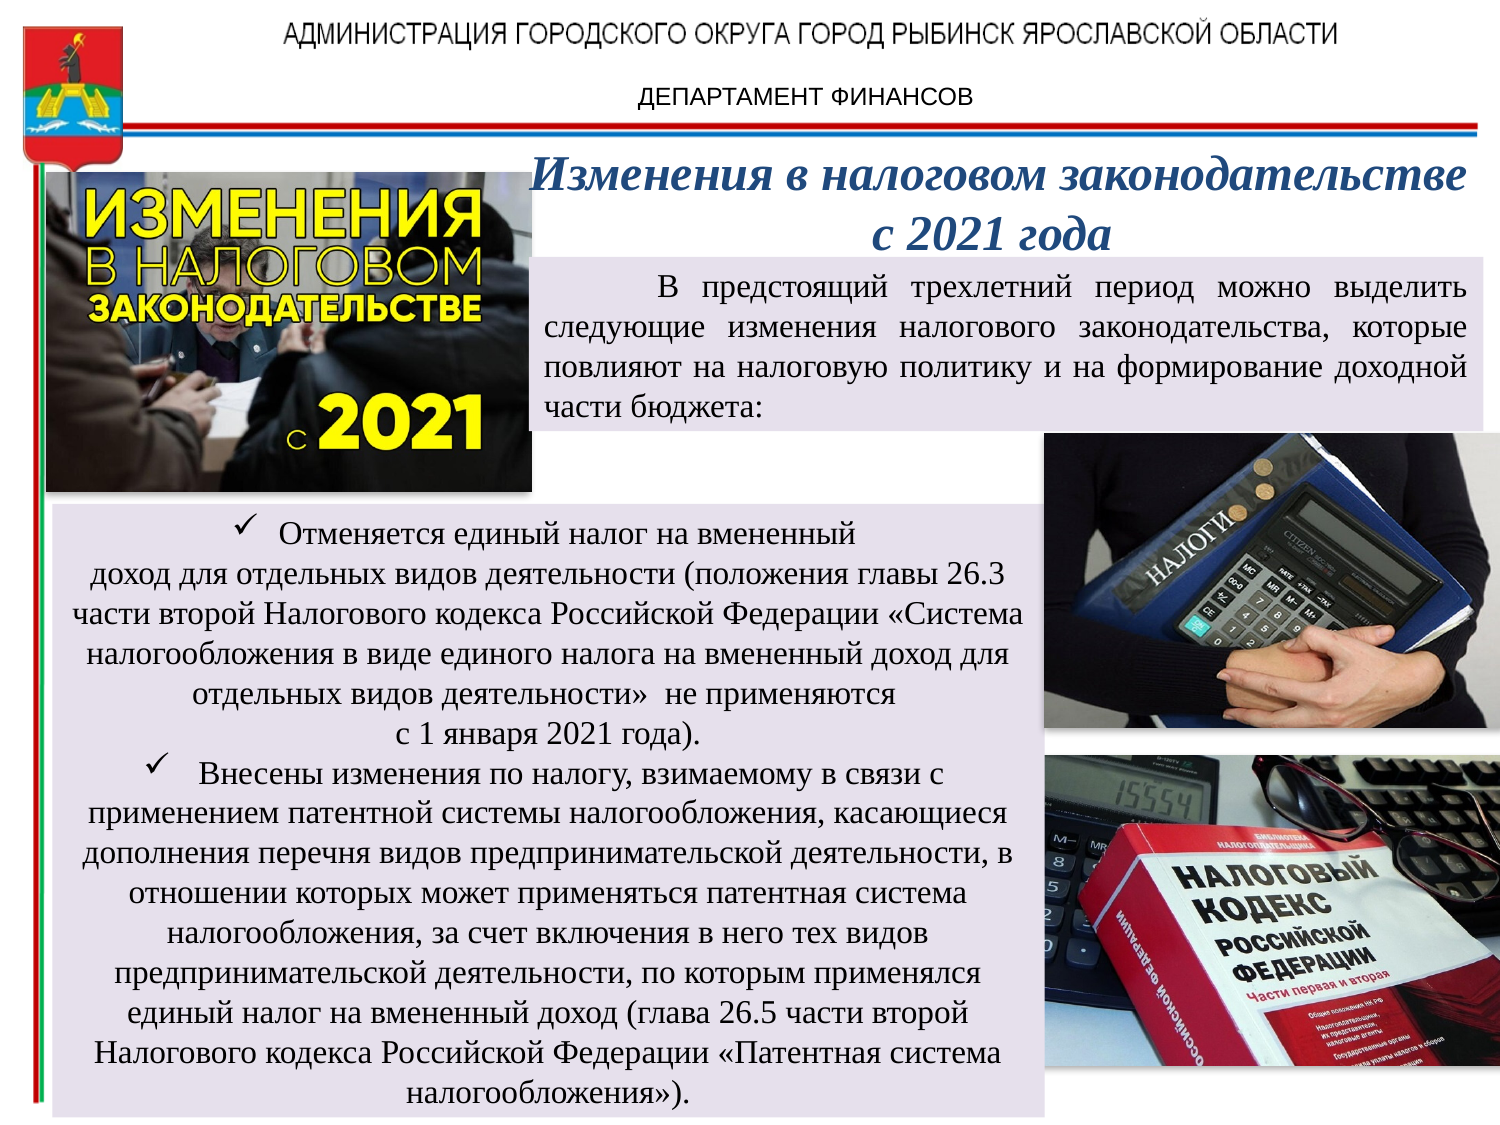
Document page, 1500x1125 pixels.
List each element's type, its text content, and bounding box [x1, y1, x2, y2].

text_box Изменения в налоговом законодательстве с 2021 года [384, 133, 1500, 268]
picture [0, 0, 1500, 1125]
text_box В предстоящий трехлетний период можно выделить следующие изменения налогового законодательства, которые повлияют на налоговую политику и на формирование доходной части бюджета: [536, 256, 1484, 432]
text_box Отменяется единый налог на вмененный доход для отдельных видов деятельности (положения главы 26.3 части второй Налогового кодекса Российской Федерации «Система налогообложения в виде единого налога на вмененный доход для отдельных видов деятельности» не применяются с 1 января 2021 года). Внесены изменения по налогу, взимаемому в связи с применением патентной системы налогообложения, касающиеся дополнения перечня видов предпринимательской деятельности, в отношении которых может применяться патентная система налогообложения, за счет включения в него тех видов предпринимательской деятельности, по которым применялся единый налог на вмененный доход (глава 26.5 части второй Налогового кодекса Российской Федерации «Патентная система налогообложения»). [52, 503, 1045, 1118]
text_box ДЕПАРТАМЕНТ ФИНАНСОВ [135, 73, 1484, 118]
